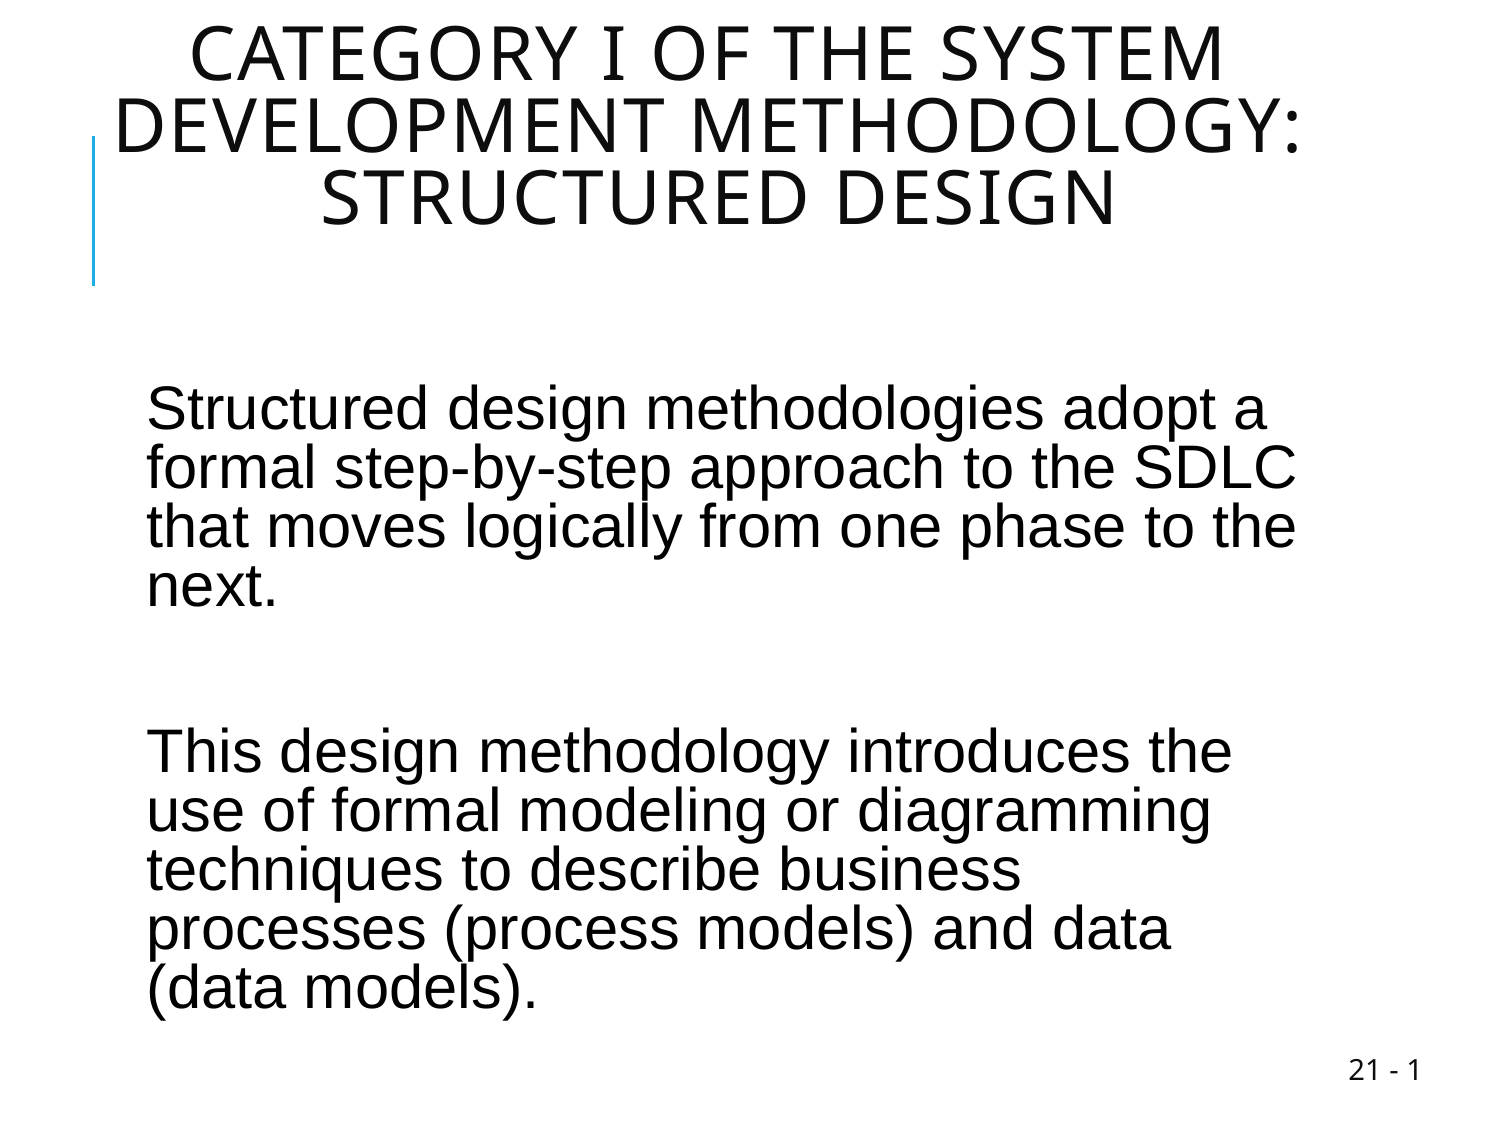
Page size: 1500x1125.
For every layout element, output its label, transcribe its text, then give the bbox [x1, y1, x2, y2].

title Category I of the System Development Methodology: Structured Design [93, 0, 1325, 263]
list Structured design methodologies adopt a formal step-by-step approach to the SDLC that moves logically from one phase to the next. This design methodology introduces the use of formal modeling or diagramming techniques to describe business processes (process models) and data (data models). [126, 375, 1322, 1035]
slide_number 1 - 21 [1333, 1061, 1454, 1107]
